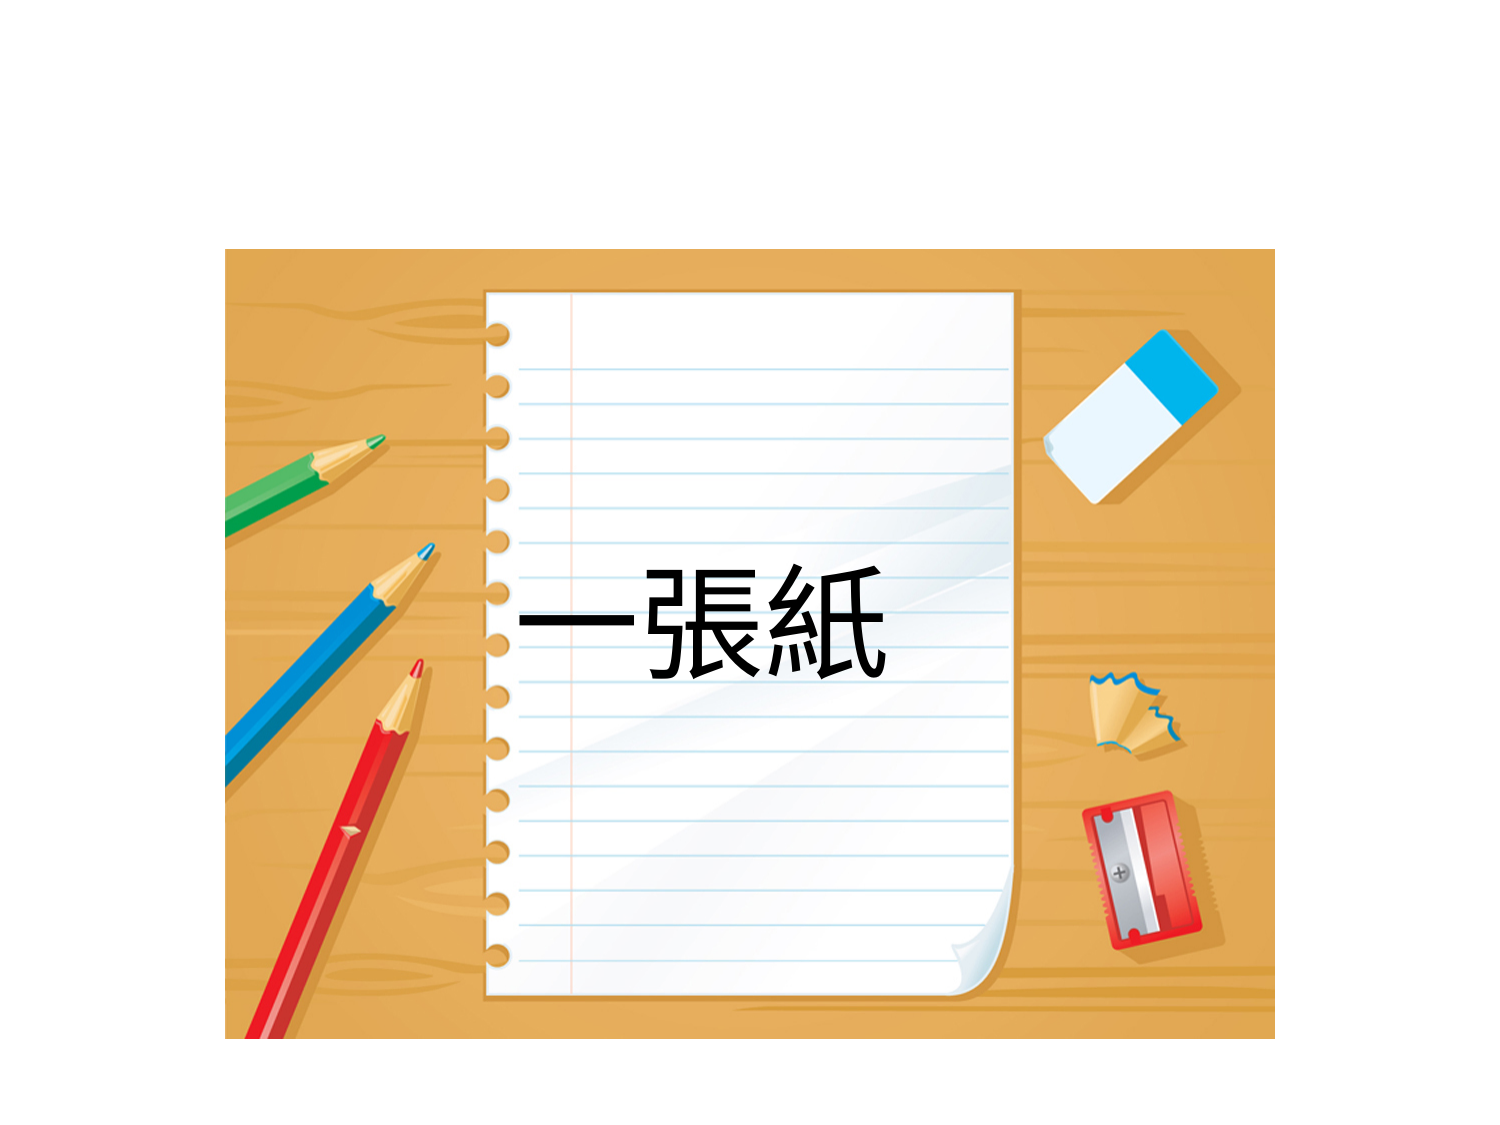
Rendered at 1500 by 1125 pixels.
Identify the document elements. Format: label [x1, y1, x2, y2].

picture [224, 249, 1276, 1040]
